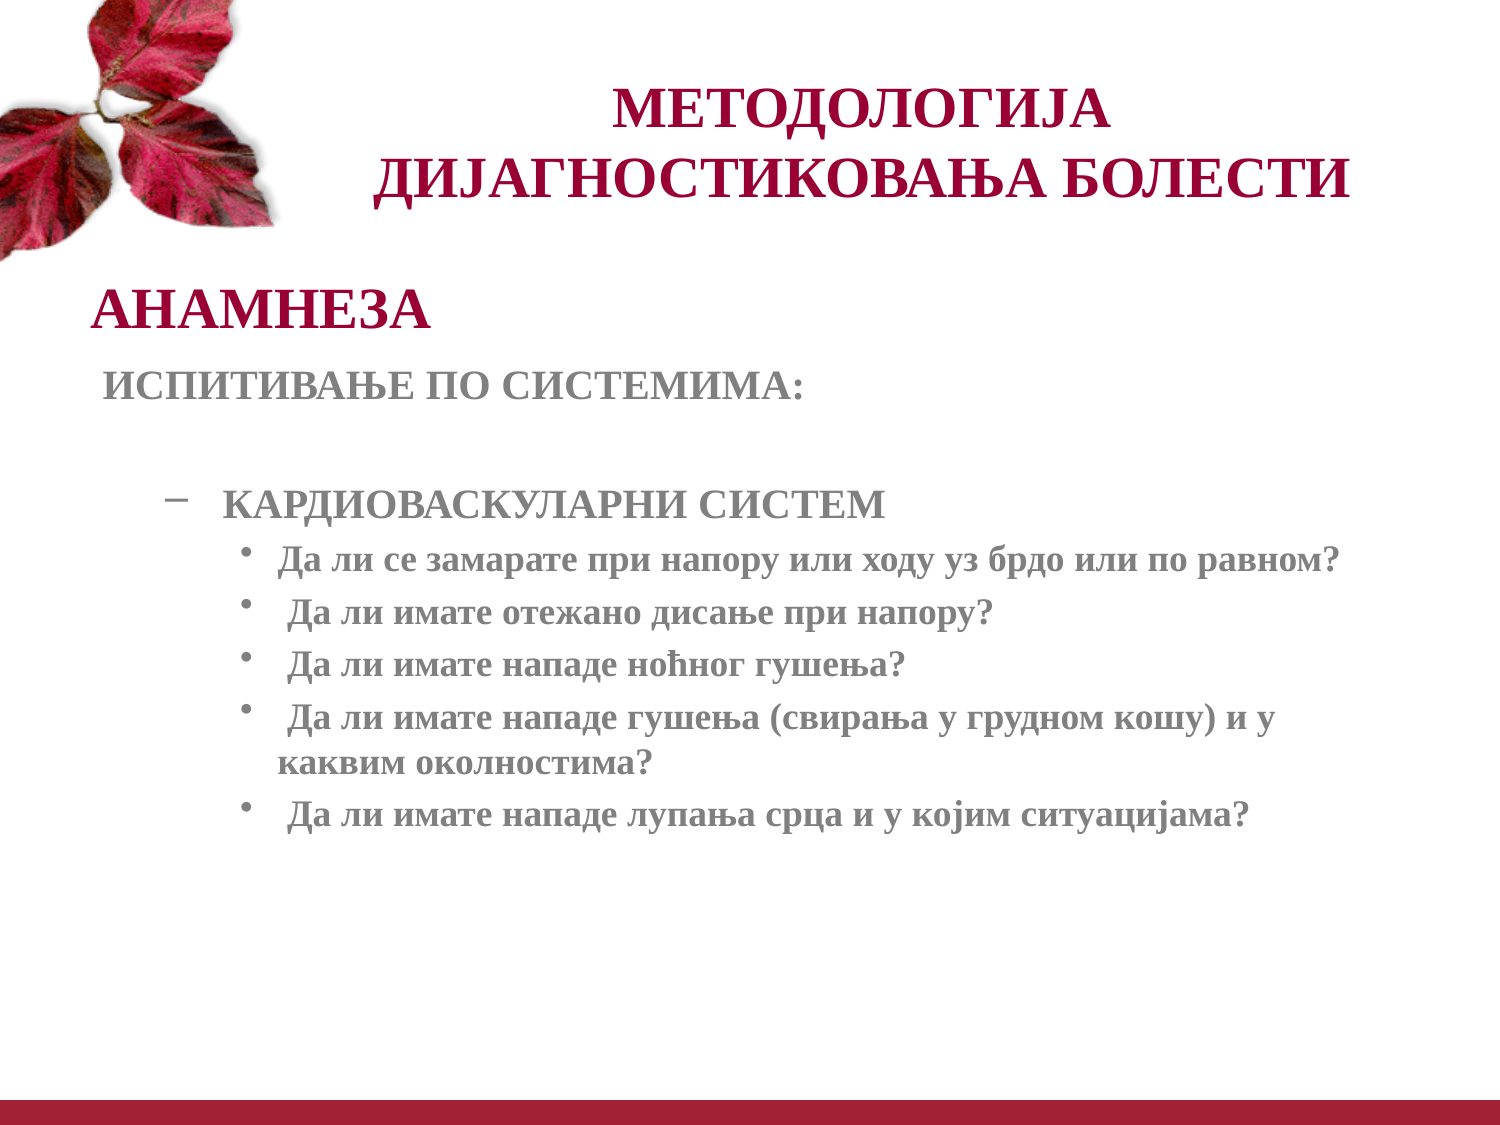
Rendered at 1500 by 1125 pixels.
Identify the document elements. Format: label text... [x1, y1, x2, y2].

title МЕТОДОЛОГИЈА ДИЈАГНОСТИКОВАЊА БОЛЕСТИ [289, 44, 1436, 233]
picture [0, 0, 295, 273]
list АНАМНЕЗА ИСПИТИВАЊЕ ПО СИСТЕМИМА: КАРДИОВАСКУЛАРНИ СИСТЕМ Да ли се замарате при напору или ходу уз брдо или по равном? Да ли имате отежано дисање при напору? Да ли имате нападе ноћног гушења? Да ли имате нападе гушења (свирања у грудном кошу) и у каквим околностима? Да ли имате нападе лупања срца и у којим ситуацијама? [74, 262, 1426, 1006]
